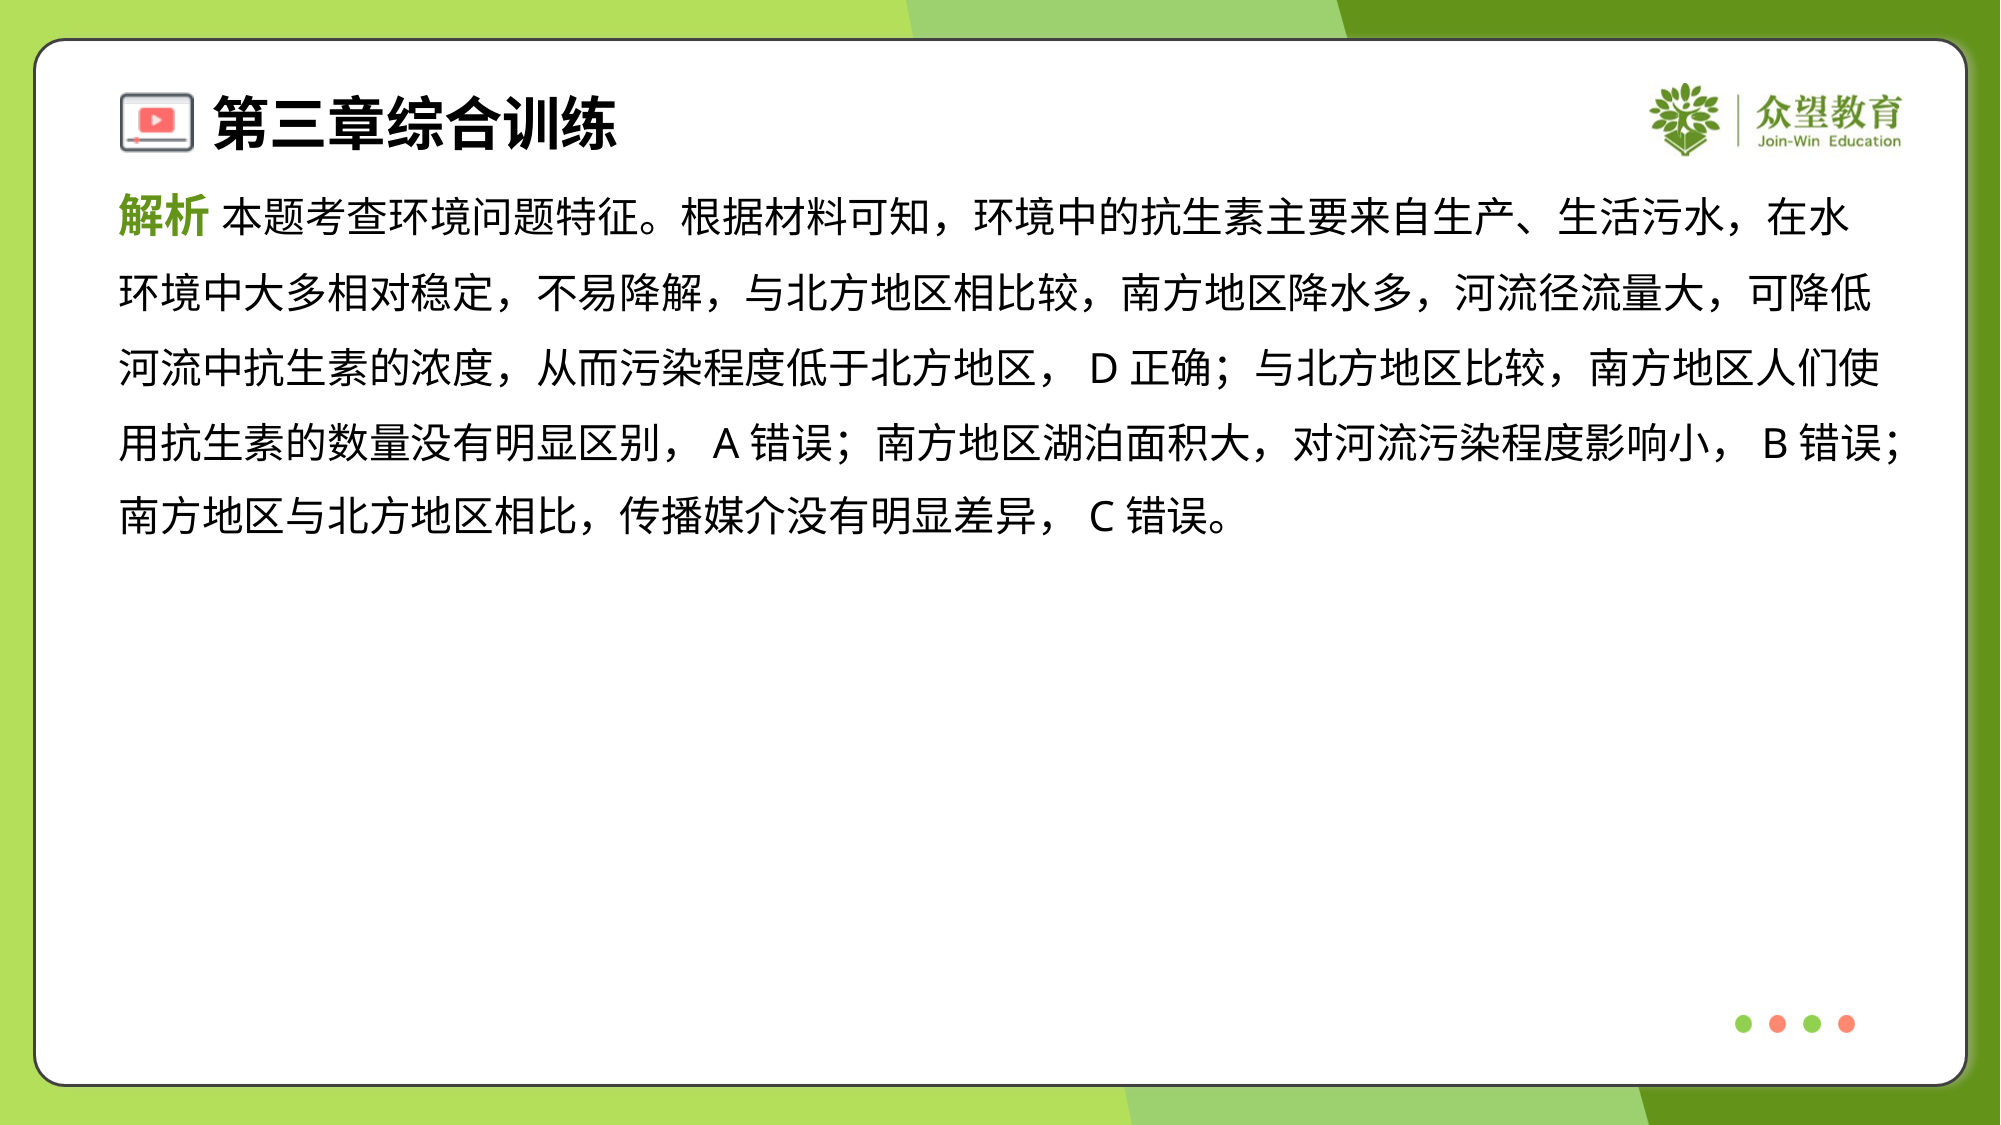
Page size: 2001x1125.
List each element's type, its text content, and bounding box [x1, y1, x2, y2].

picture [0, 0, 2000, 1125]
text_box 解析 本题考查环境问题特征。根据材料可知，环境中的抗生素主要来自生产、生活污水，在水 环境中大多相对稳定，不易降解，与北方地区相比较，南方地区降水多，河流径流量大，可降低 河流中抗生素的浓度，从而污染程度低于北方地区，D正确；与北方地区比较，南方地区人们使 用抗生素的数量没有明显区别，A错误；南方地区湖泊面积大，对河流污染程度影响小，B错误； 南方地区与北方地区相比，传播媒介没有明显差异，C错误。 [118, 164, 1883, 533]
